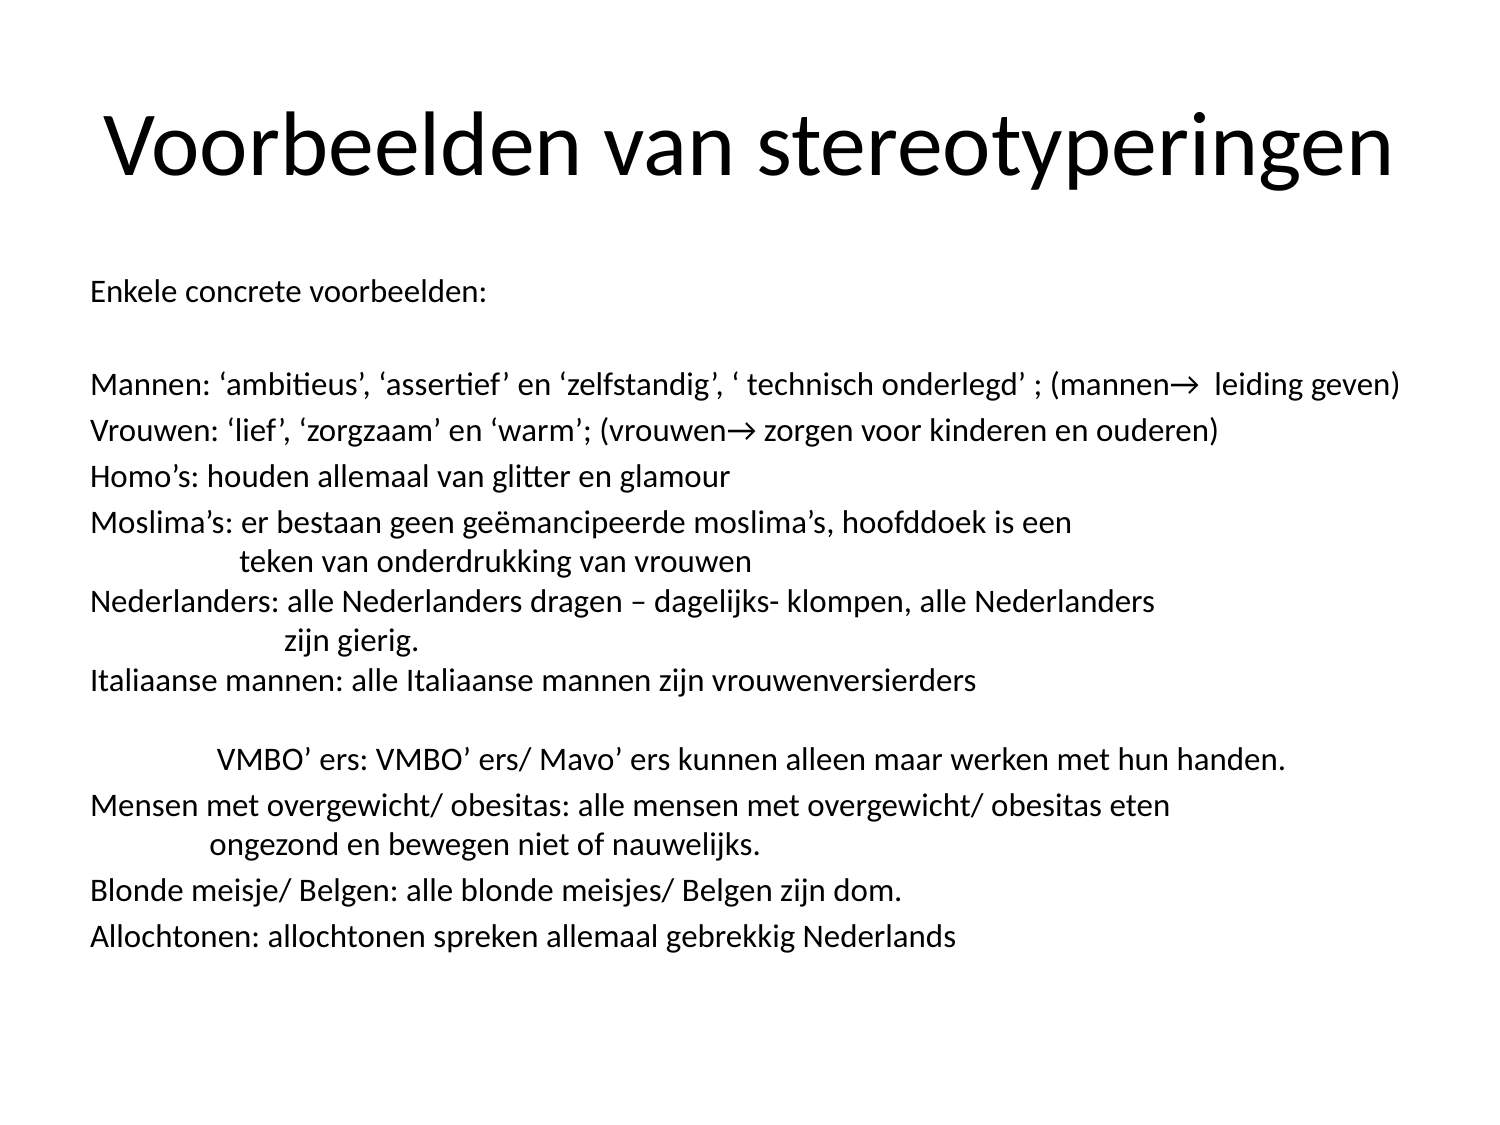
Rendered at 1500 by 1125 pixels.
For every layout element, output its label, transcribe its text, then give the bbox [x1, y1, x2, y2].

list Enkele concrete voorbeelden: Mannen: ‘ambitieus’, ‘assertief’ en ‘zelfstandig’, ‘ technisch onderlegd’ ; (mannen→ leiding geven) Vrouwen: ‘lief’, ‘zorgzaam’ en ‘warm’; (vrouwen→ zorgen voor kinderen en ouderen) Homo’s: houden allemaal van glitter en glamour Moslima’s: er bestaan geen geëmancipeerde moslima’s, hoofddoek is een teken van onderdrukking van vrouwen Nederlanders: alle Nederlanders dragen – dagelijks- klompen, alle Nederlanders zijn gierig. Italiaanse mannen: alle Italiaanse mannen zijn vrouwenversierders VMBO’ ers: VMBO’ ers/ Mavo’ ers kunnen alleen maar werken met hun handen. Mensen met overgewicht/ obesitas: alle mensen met overgewicht/ obesitas eten ongezond en bewegen niet of nauwelijks. Blonde meisje/ Belgen: alle blonde meisjes/ Belgen zijn dom. Allochtonen: allochtonen spreken allemaal gebrekkig Nederlands [75, 262, 1425, 1005]
title Voorbeelden van stereotyperingen [75, 45, 1425, 233]
